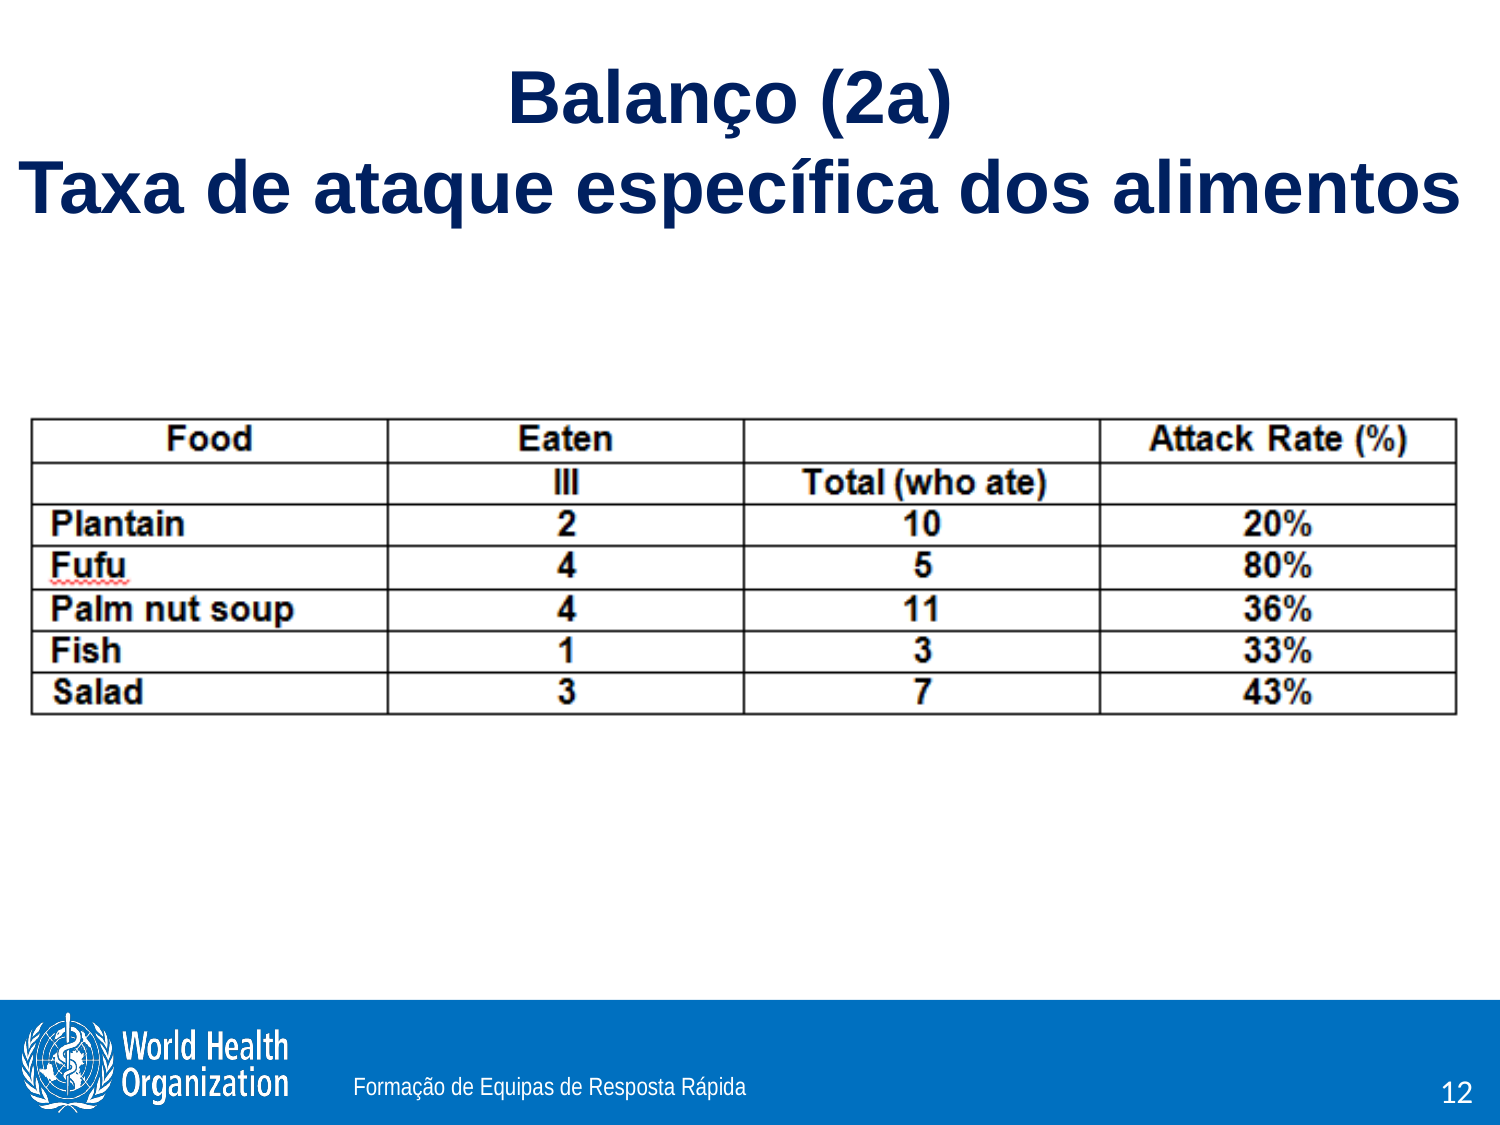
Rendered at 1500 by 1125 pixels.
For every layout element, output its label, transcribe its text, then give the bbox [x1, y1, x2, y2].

title Balanço (2a) Taxa de ataque específica dos alimentos [0, 45, 1483, 233]
picture [15, 385, 1485, 740]
picture [21, 1012, 288, 1113]
